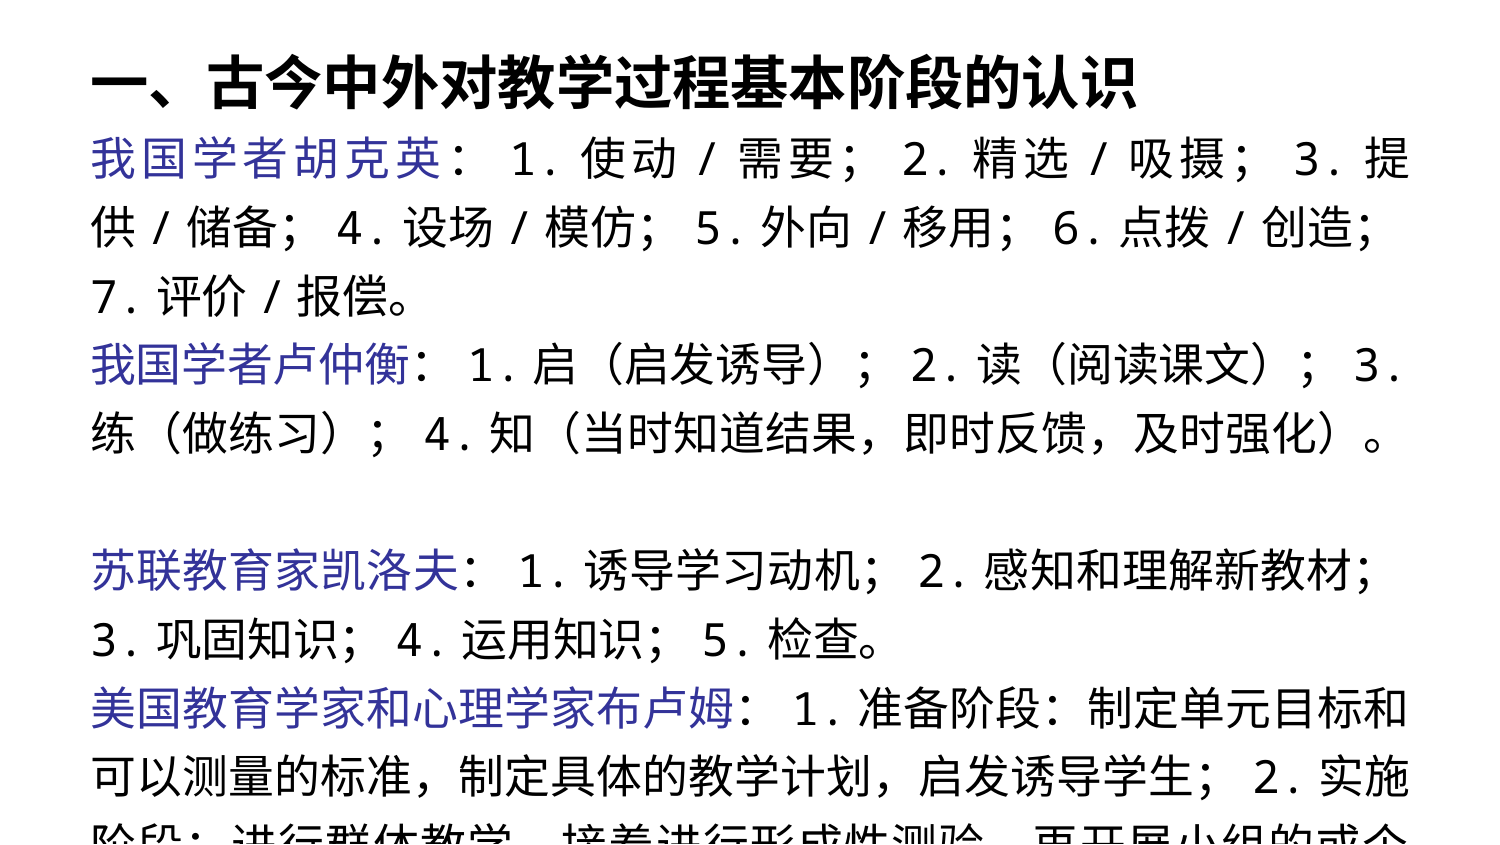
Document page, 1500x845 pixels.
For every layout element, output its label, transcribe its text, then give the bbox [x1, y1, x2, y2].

list 一、古今中外对教学过程基本阶段的认识 我国学者胡克英：1.使动/需要；2.精选/吸摄；3.提供/储备；4.设场/模仿；5.外向/移用；6.点拨/创造；7.评价/报偿。 我国学者卢仲衡：1.启（启发诱导）；2.读（阅读课文）；3.练（做练习）；4.知（当时知道结果，即时反馈，及时强化）。 苏联教育家凯洛夫：1.诱导学习动机；2.感知和理解新教材；3.巩固知识；4.运用知识；5.检查。 美国教育学家和心理学家布卢姆：1.准备阶段：制定单元目标和可以测量的标准，制定具体的教学计划，启发诱导学生；2.实施阶段：进行群体教学，接着进行形成性测验，再开展小组的或个别的矫正活动；3.小结阶段：为学生评定成绩。 [74, 38, 1426, 727]
